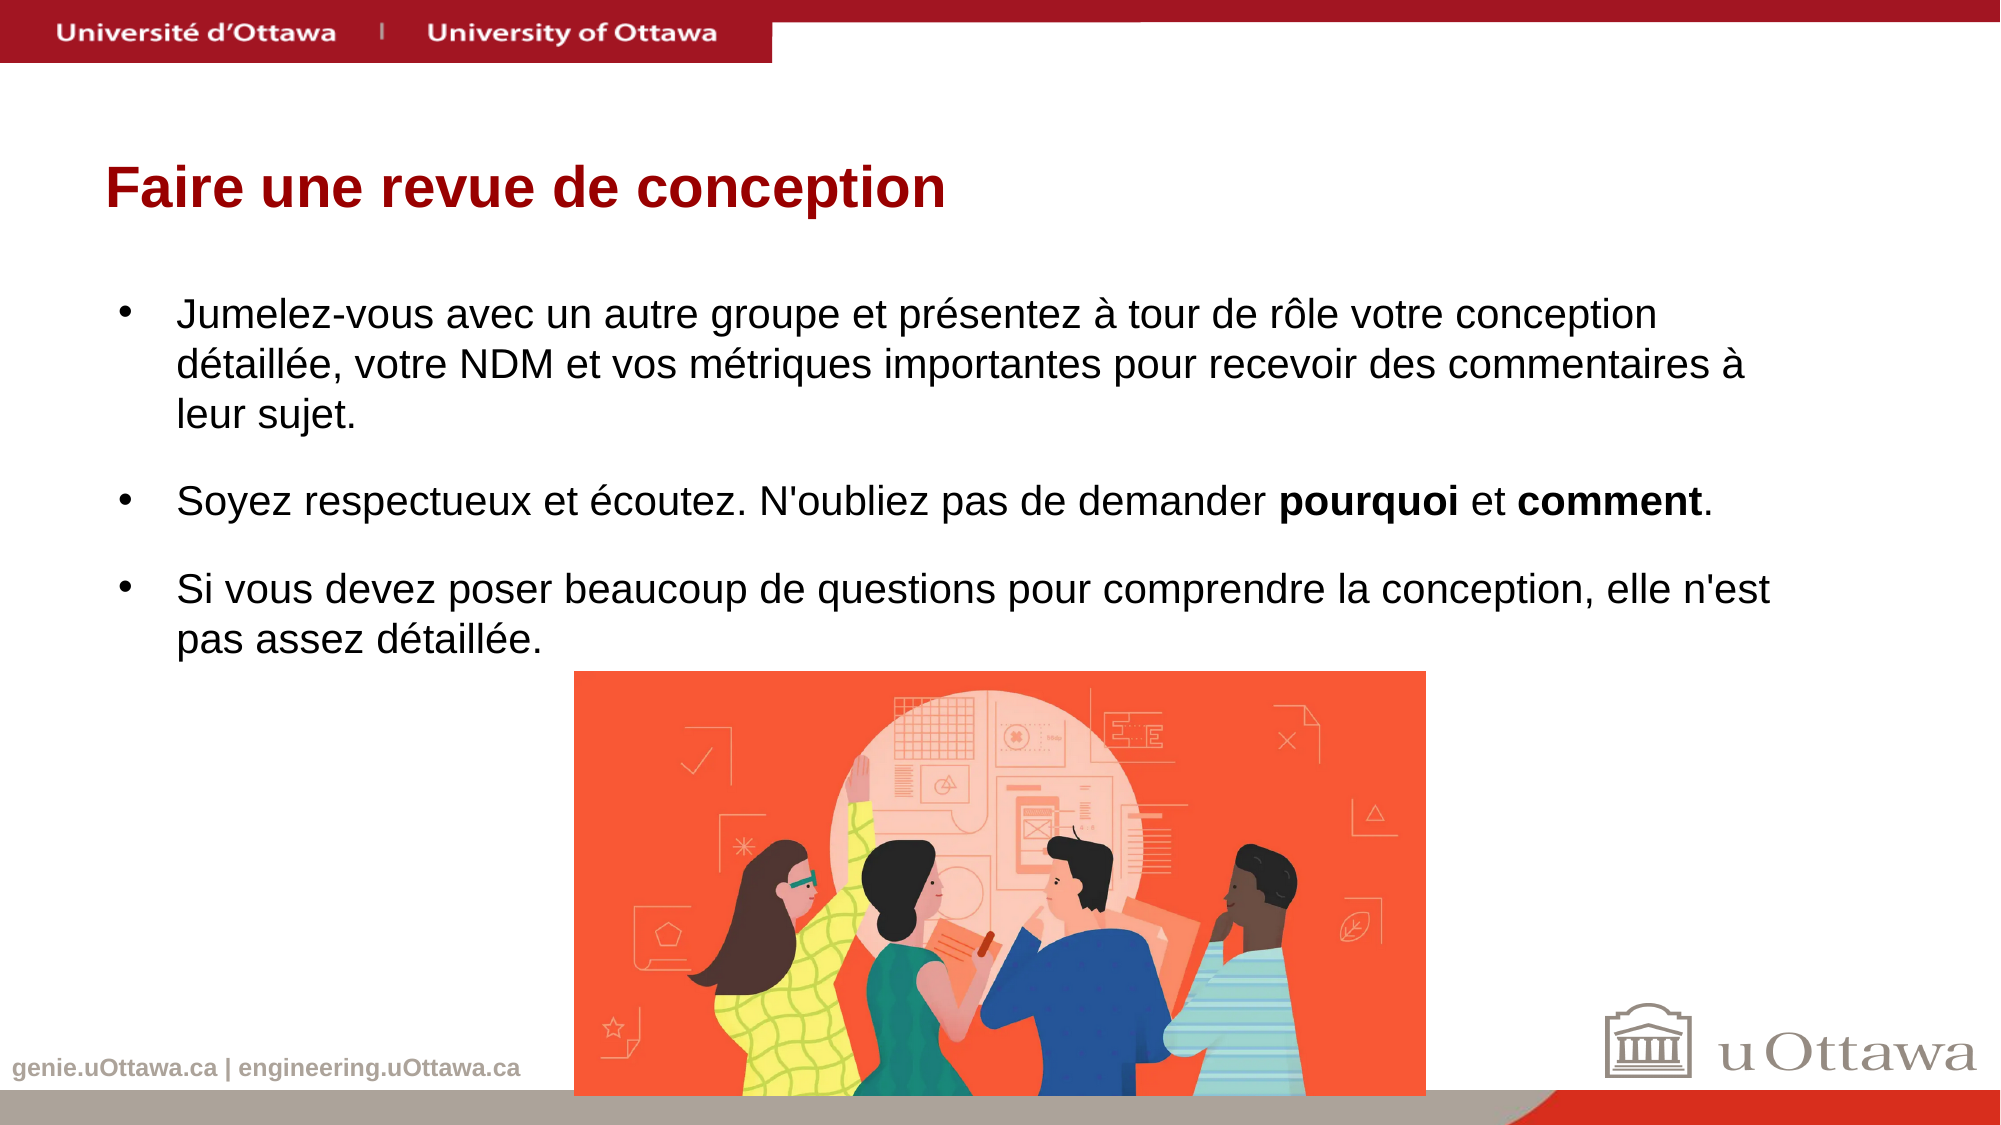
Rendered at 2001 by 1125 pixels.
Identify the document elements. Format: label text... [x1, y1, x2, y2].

picture [1605, 1003, 1977, 1078]
picture [0, 671, 2001, 1125]
title Faire une revue de conception [90, 113, 1791, 256]
picture [0, 0, 2000, 63]
list Jumelez-vous avec un autre groupe et présentez à tour de rôle votre conception détaillée, votre NDM et vos métriques importantes pour recevoir des commentaires à leur sujet. Soyez respectueux et écoutez. N'oubliez pas de demander pourquoi et comment. Si vous devez poser beaucoup de questions pour comprendre la conception, elle n'est pas assez détaillée. [86, 278, 1787, 895]
